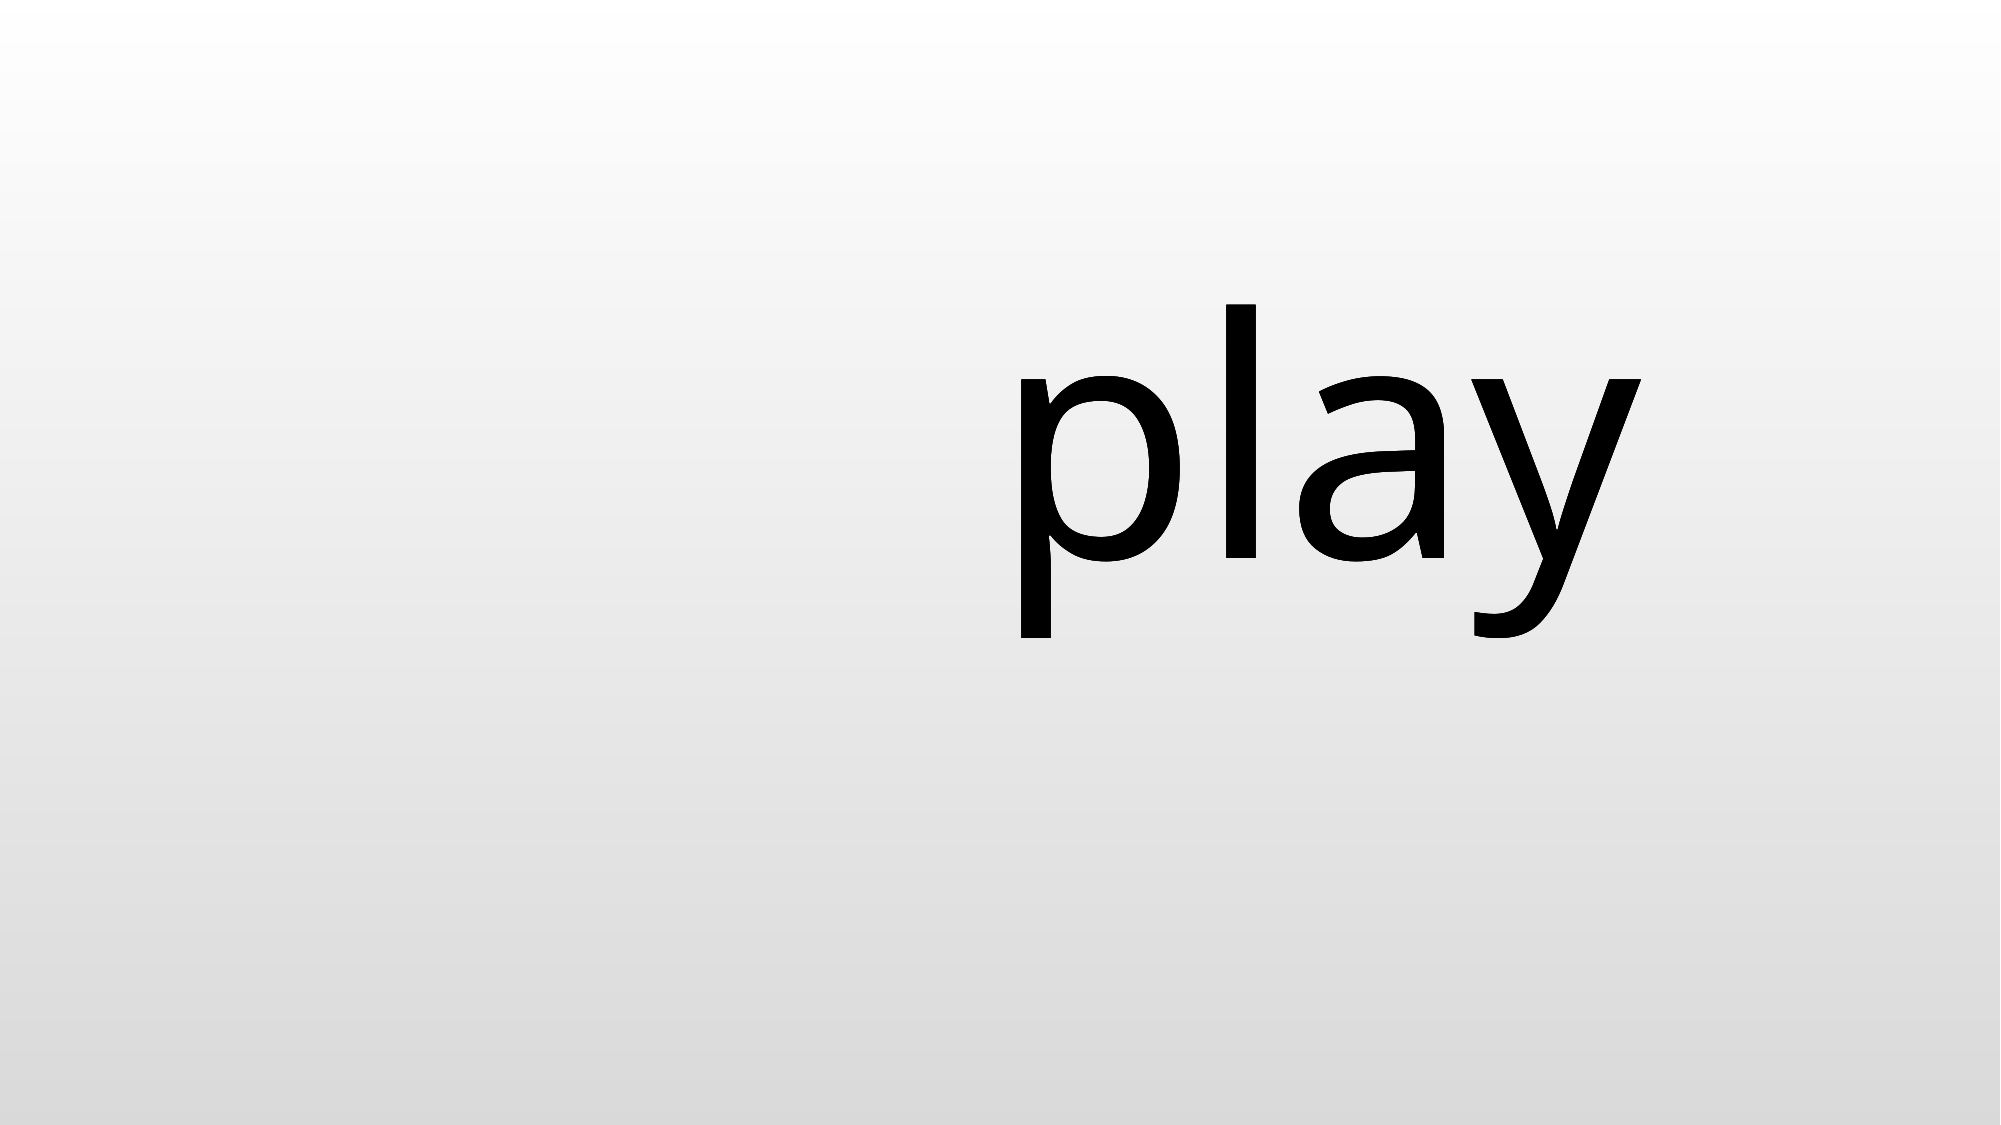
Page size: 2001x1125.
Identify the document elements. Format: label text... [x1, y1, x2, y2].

text_box play [978, 217, 1837, 699]
